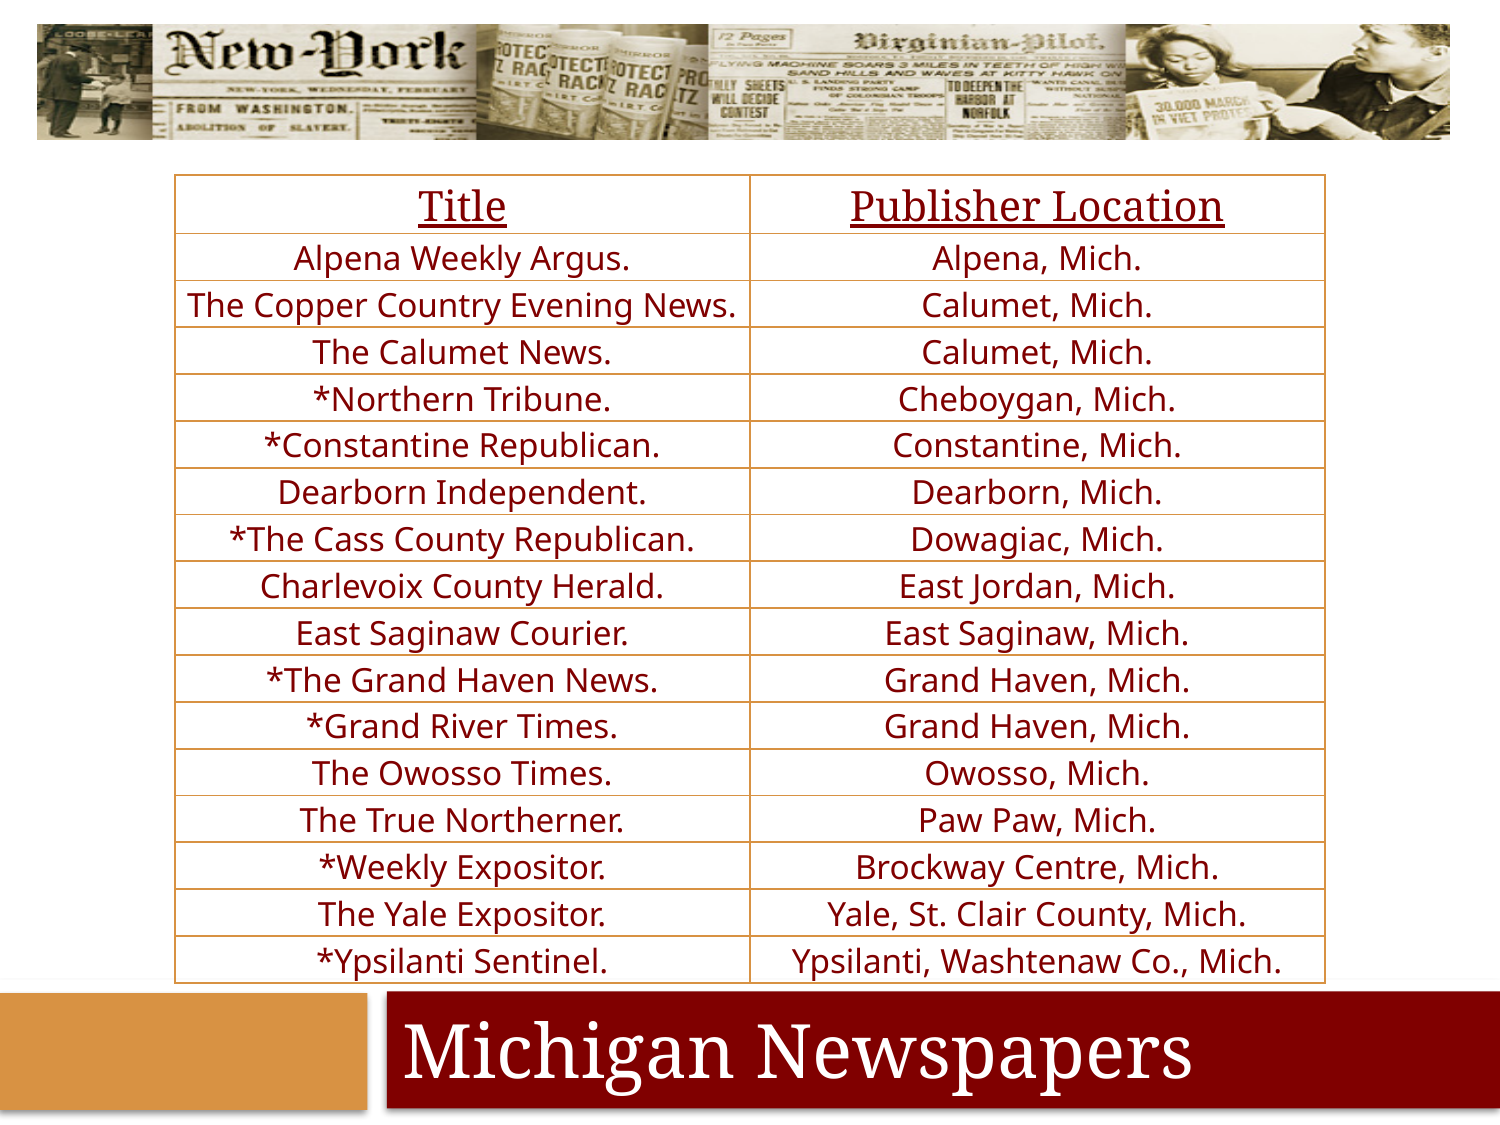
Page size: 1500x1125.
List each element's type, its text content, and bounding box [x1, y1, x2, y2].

table_cell Brockway Centre, Mich. [751, 843, 1324, 888]
table_header Publisher Location [751, 176, 1324, 233]
table_cell *Northern Tribune. [176, 375, 749, 420]
table_cell The Calumet News. [176, 328, 749, 373]
table_cell East Saginaw Courier. [176, 609, 749, 654]
table_cell The Copper Country Evening News. [176, 281, 749, 326]
table_cell Owosso, Mich. [751, 750, 1324, 795]
table_cell Dearborn Independent. [176, 469, 749, 514]
table_cell Grand Haven, Mich. [751, 656, 1324, 701]
table_cell Constantine, Mich. [751, 422, 1324, 467]
table_cell Charlevoix County Herald. [176, 562, 749, 607]
table_cell Calumet, Mich. [751, 328, 1324, 373]
table_cell *The Cass County Republican. [176, 515, 749, 560]
table_cell The Owosso Times. [176, 750, 749, 795]
table_cell Ypsilanti, Washtenaw Co., Mich. [751, 937, 1324, 982]
table_cell East Saginaw, Mich. [751, 609, 1324, 654]
table_cell The Yale Expositor. [176, 890, 749, 935]
table_cell Yale, St. Clair County, Mich. [751, 890, 1324, 935]
table_cell *Ypsilanti Sentinel. [176, 937, 749, 982]
picture [37, 24, 1451, 141]
table_cell *The Grand Haven News. [176, 656, 749, 701]
table_cell Dearborn, Mich. [751, 469, 1324, 514]
table_cell Grand Haven, Mich. [751, 703, 1324, 748]
subtitle Michigan Newspapers [387, 992, 1488, 1105]
table_cell *Constantine Republican. [176, 422, 749, 467]
table_cell East Jordan, Mich. [751, 562, 1324, 607]
table_cell *Weekly Expositor. [176, 843, 749, 888]
table_cell Paw Paw, Mich. [751, 796, 1324, 841]
table_cell Alpena Weekly Argus. [176, 234, 749, 280]
table_cell Calumet, Mich. [751, 281, 1324, 326]
table_cell Alpena, Mich. [751, 234, 1324, 280]
table_header Title [176, 176, 749, 233]
table_cell Dowagiac, Mich. [751, 515, 1324, 560]
table_cell The True Northerner. [176, 796, 749, 841]
table_cell *Grand River Times. [176, 703, 749, 748]
table_cell Cheboygan, Mich. [751, 375, 1324, 420]
